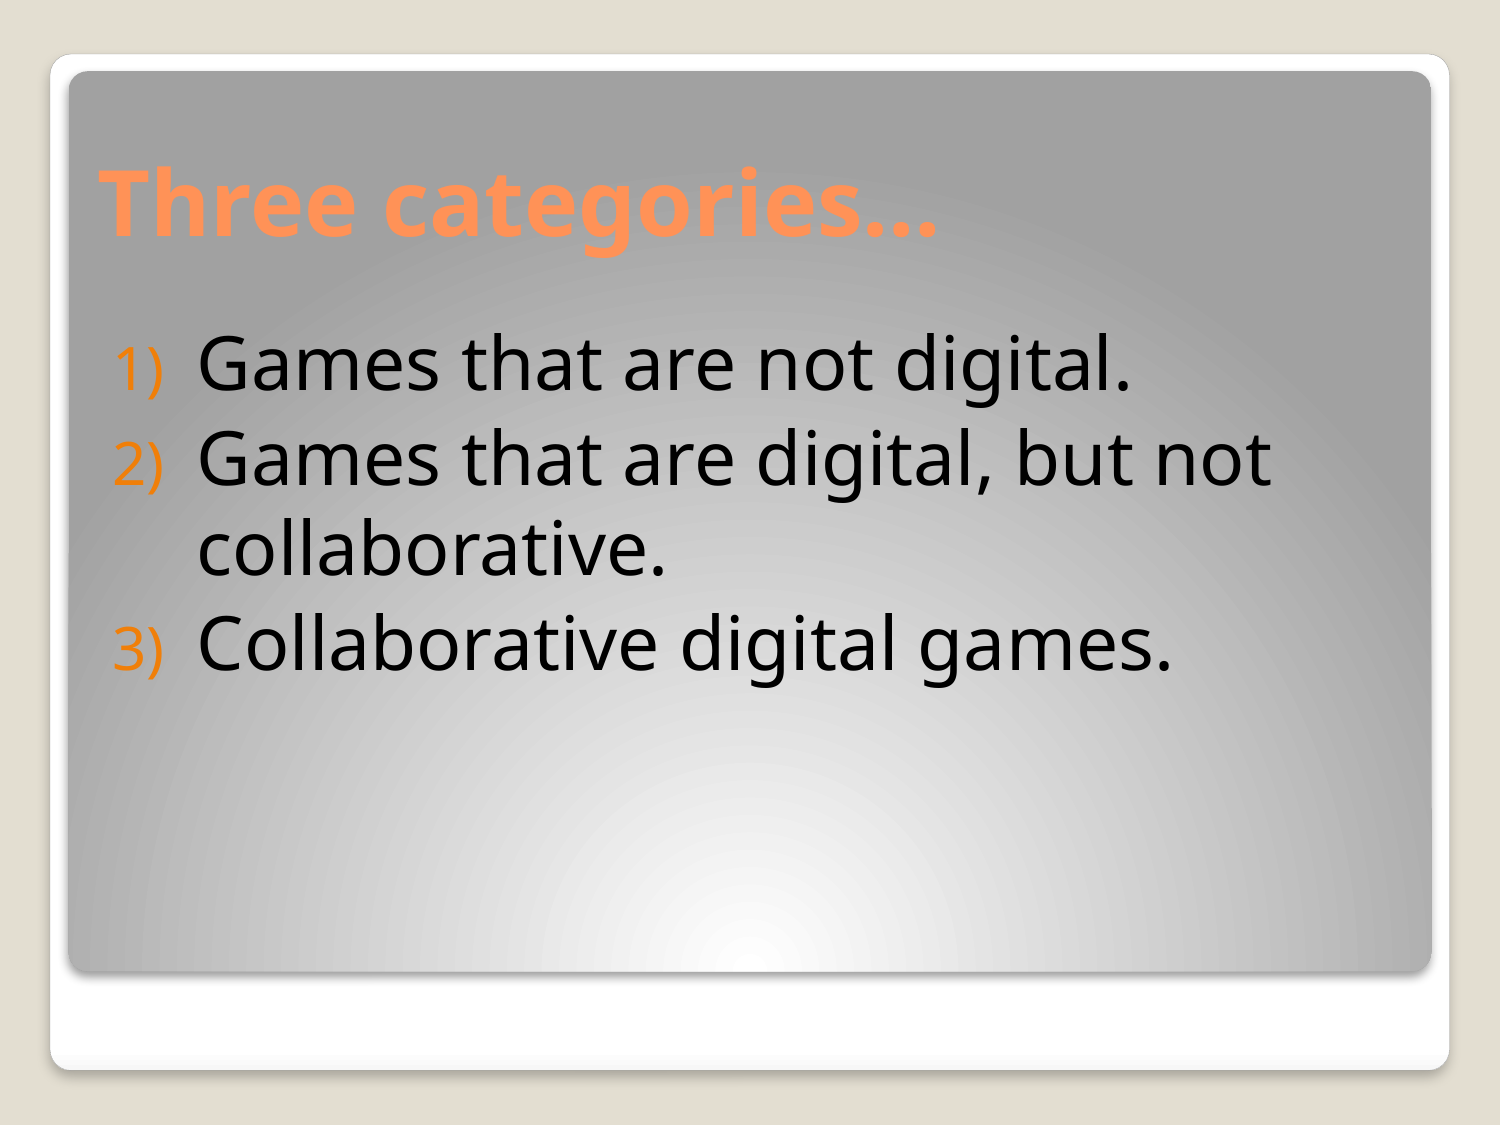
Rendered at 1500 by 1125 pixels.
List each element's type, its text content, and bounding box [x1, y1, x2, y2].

title Three categories… [82, 90, 1425, 263]
list Games that are not digital. Games that are digital, but not collaborative. Collaborative digital games. [82, 300, 1425, 988]
